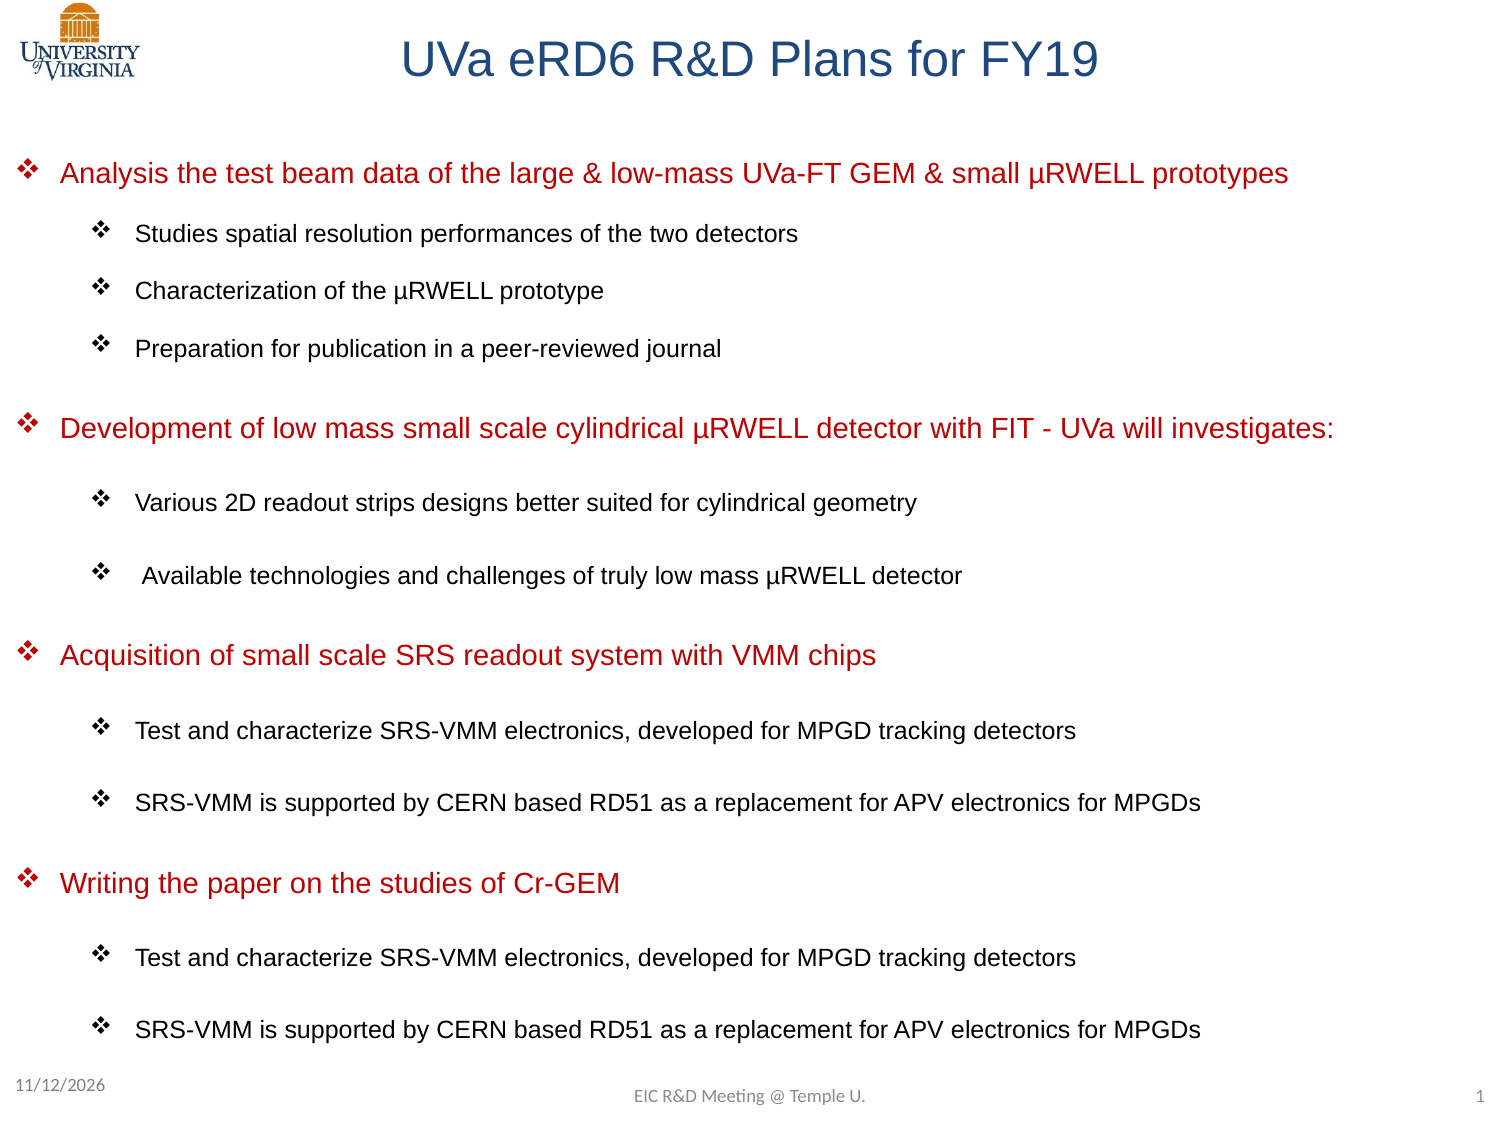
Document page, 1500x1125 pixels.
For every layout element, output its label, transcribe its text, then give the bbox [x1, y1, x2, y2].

footer EIC R&D Meeting @ Temple U. [512, 1065, 988, 1125]
slide_number 1 [1149, 1065, 1500, 1125]
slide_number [0, 1065, 350, 1125]
text_box Analysis the test beam data of the large & low-mass UVa-FT GEM & small µRWELL prototypes Studies spatial resolution performances of the two detectors Characterization of the µRWELL prototype Preparation for publication in a peer-reviewed journal Development of low mass small scale cylindrical µRWELL detector with FIT - UVa will investigates: Various 2D readout strips designs better suited for cylindrical geometry Available technologies and challenges of truly low mass µRWELL detector Acquisition of small scale SRS readout system with VMM chips Test and characterize SRS-VMM electronics, developed for MPGD tracking detectors SRS-VMM is supported by CERN based RD51 as a replacement for APV electronics for MPGDs Writing the paper on the studies of Cr-GEM Test and characterize SRS-VMM electronics, developed for MPGD tracking detectors SRS-VMM is supported by CERN based RD51 as a replacement for APV electronics for MPGDs [0, 112, 1500, 1052]
text_box UVa eRD6 R&D Plans for FY19 [0, 0, 1500, 112]
